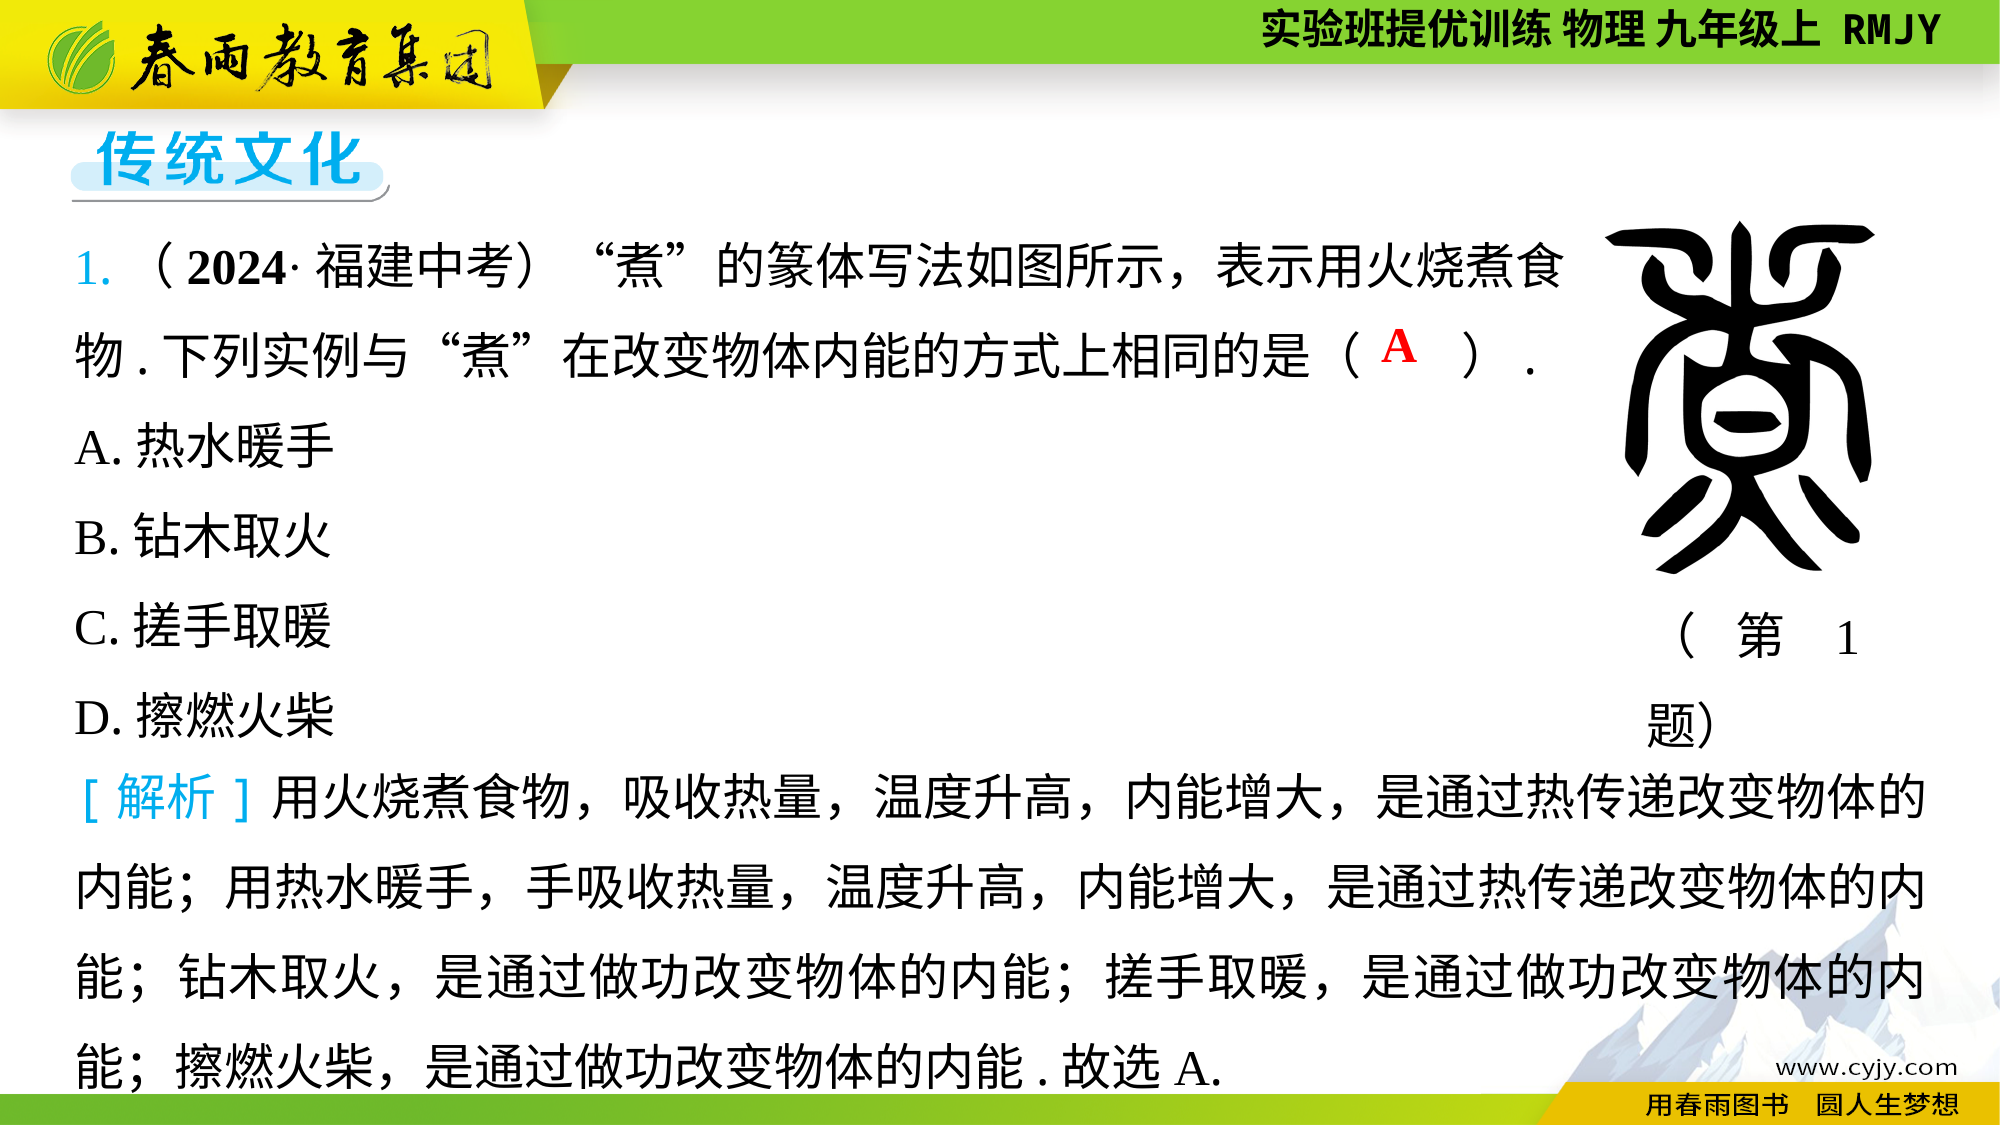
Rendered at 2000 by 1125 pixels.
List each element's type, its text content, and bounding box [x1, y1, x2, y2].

text_box A [1366, 304, 1433, 380]
picture [0, 0, 2000, 1125]
text_box [解析]用火烧煮食物，吸收热量，温度升高，内能增大，是通过热传递改变物体的内能；用热水暖手，手吸收热量，温度升高，内能增大，是通过热传递改变物体的内能；钻木取火，是通过做功改变物体的内能；搓手取暖，是通过做功改变物体的内能；擦燃火柴，是通过做功改变物体的内能.故选A. [59, 728, 1944, 1104]
list 1.（2024·福建中考）“煮”的篆体写法如图所示，表示用火烧煮食 物.下列实例与“煮”在改变物体内能的方式上相同的是（ ）. A.热水暖手 B.钻木取火 C.搓手取暖 D.擦燃火柴 [59, 196, 1944, 728]
text_box （第1题） [1632, 581, 1887, 672]
